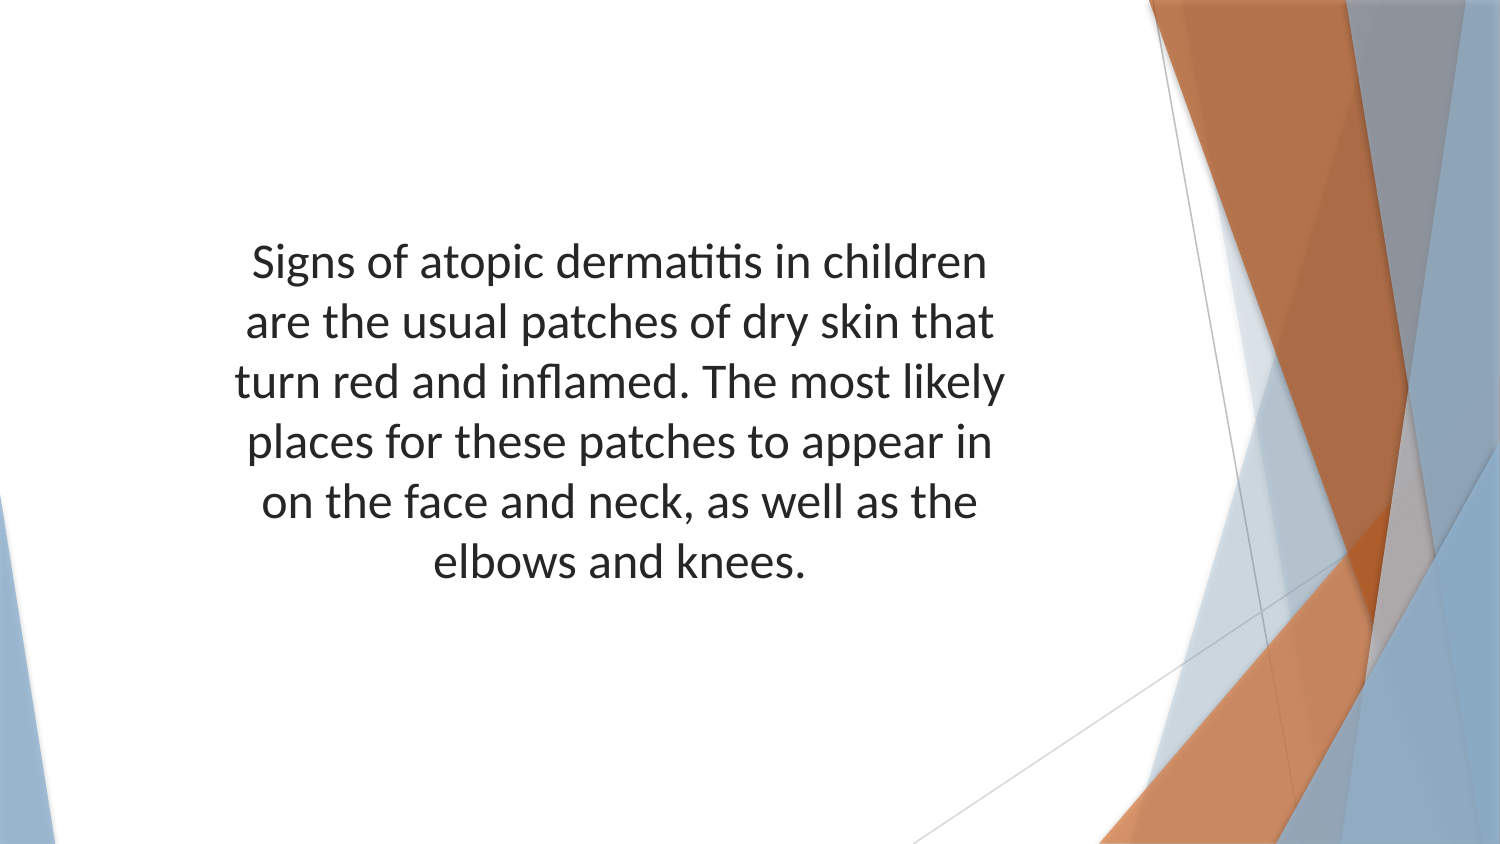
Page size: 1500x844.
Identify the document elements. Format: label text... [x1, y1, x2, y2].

list Signs of atopic dermatitis in children are the usual patches of dry skin that turn red and inflamed. The most likely places for these patches to appear in on the face and neck, as well as the elbows and knees. [218, 221, 1022, 635]
